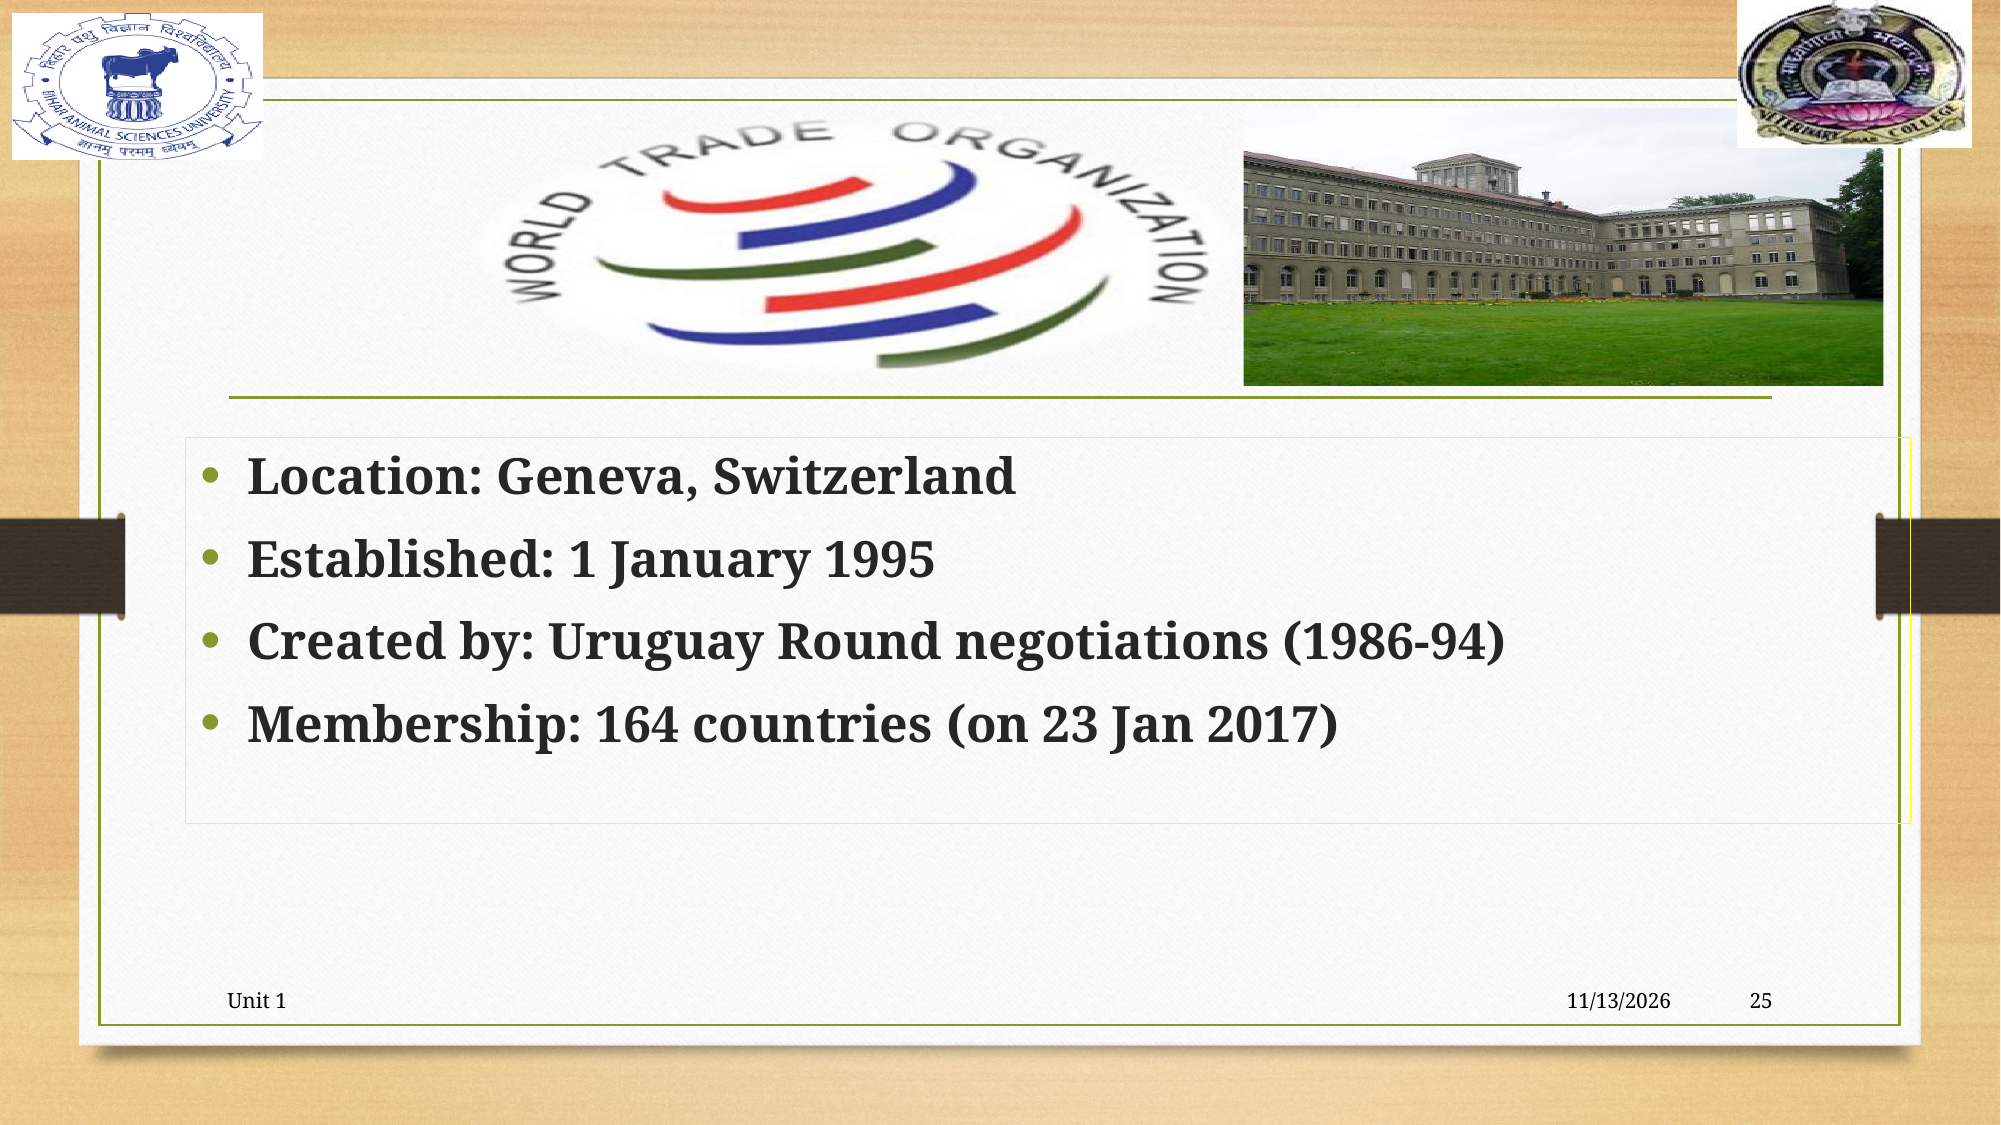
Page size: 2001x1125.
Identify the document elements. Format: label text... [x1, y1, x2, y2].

slide_number 25 [1698, 979, 1788, 1025]
footer Unit 1 [212, 979, 1411, 1025]
list Location: Geneva, Switzerland Established: 1 January 1995 Created by: Uruguay Round negotiations (1986-94) Membership: 164 countries (on 23 Jan 2017) [185, 437, 1911, 824]
picture [0, 0, 2001, 1125]
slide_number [1423, 979, 1686, 1025]
